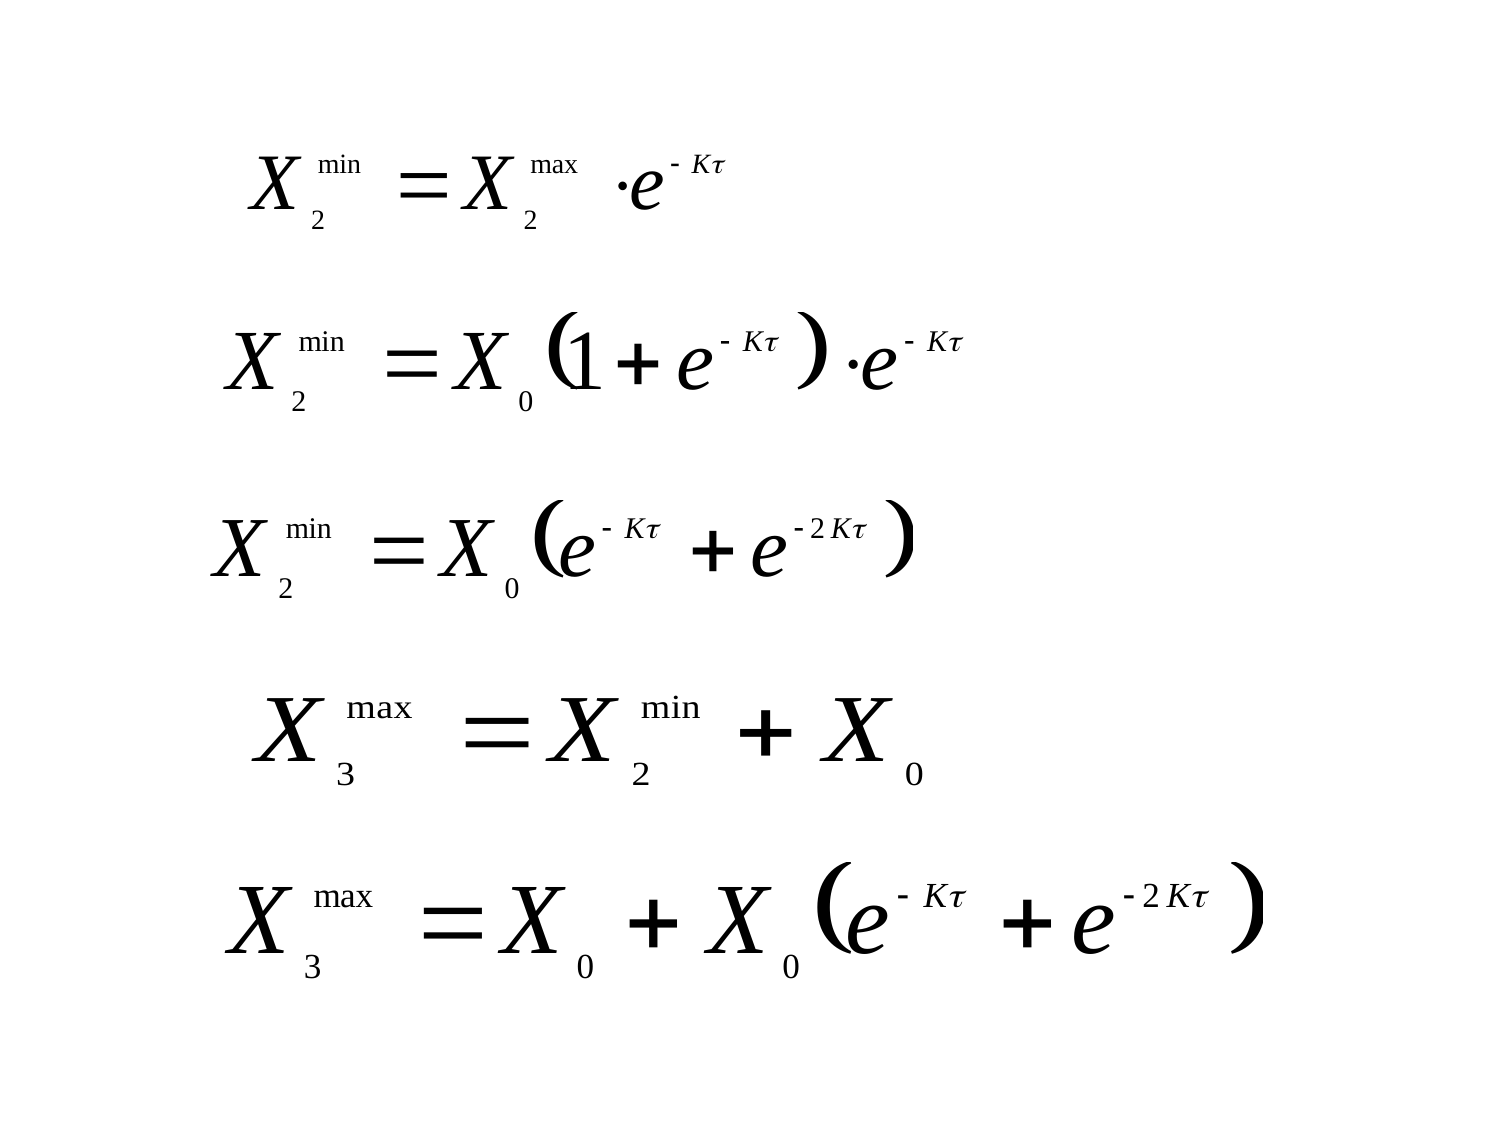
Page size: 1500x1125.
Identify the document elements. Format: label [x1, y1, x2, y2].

text_box [237, 674, 938, 801]
text_box [199, 499, 913, 612]
text_box [237, 137, 738, 238]
text_box [212, 862, 1263, 994]
text_box [212, 312, 976, 425]
text_box [737, 536, 763, 589]
